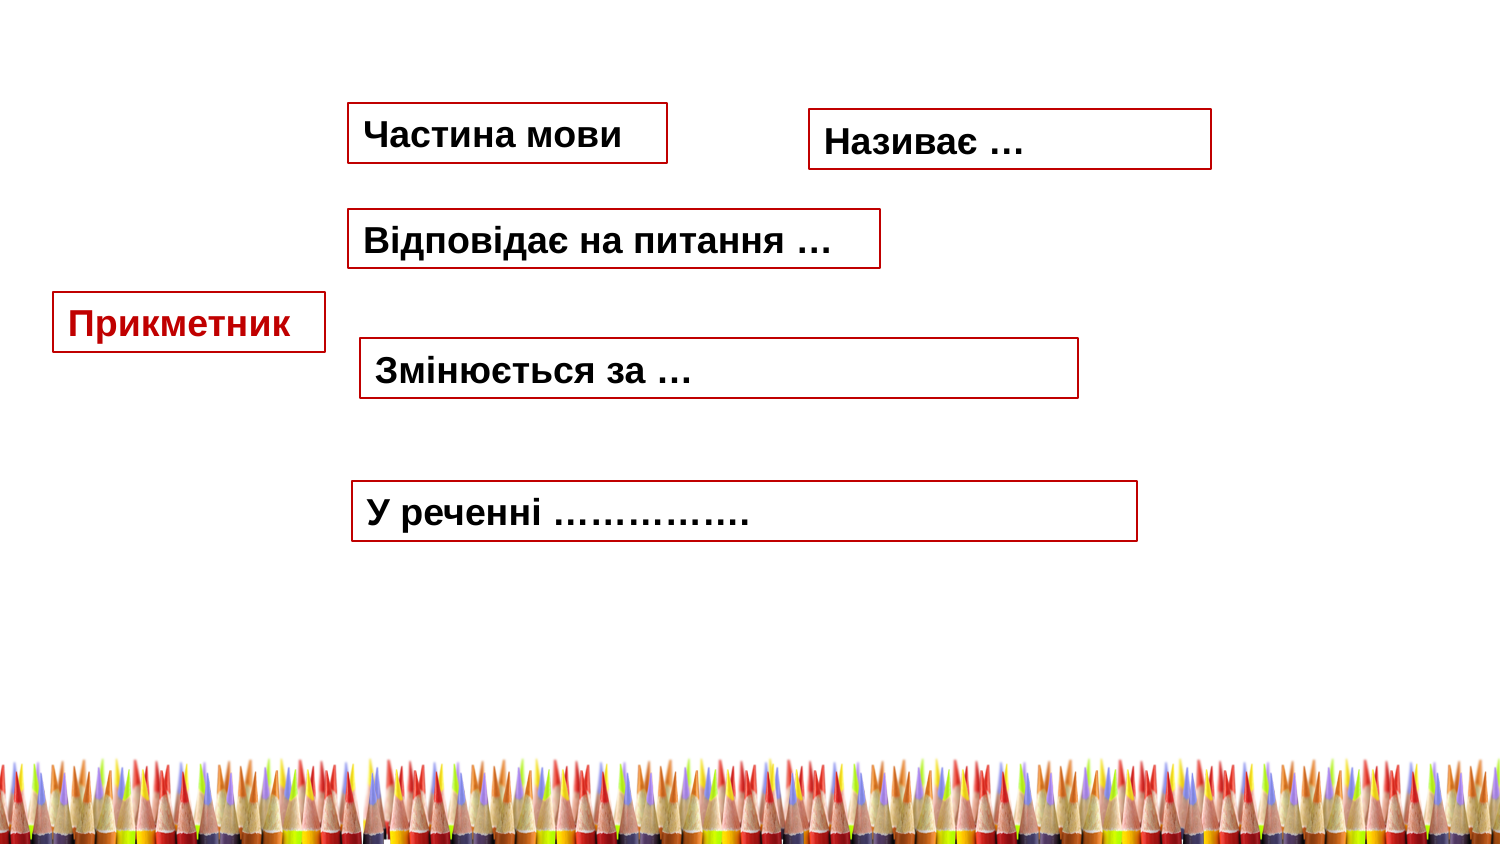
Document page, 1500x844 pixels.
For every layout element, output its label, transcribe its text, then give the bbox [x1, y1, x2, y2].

text_box Прикметник [53, 291, 325, 352]
picture [0, 756, 1500, 844]
text_box Відповідає на питання … [348, 208, 880, 269]
text_box Частина мови [348, 102, 668, 163]
text_box Змінюється за … [360, 338, 1078, 398]
text_box У реченні ……………. [351, 480, 1138, 541]
text_box Називає … [809, 109, 1211, 169]
